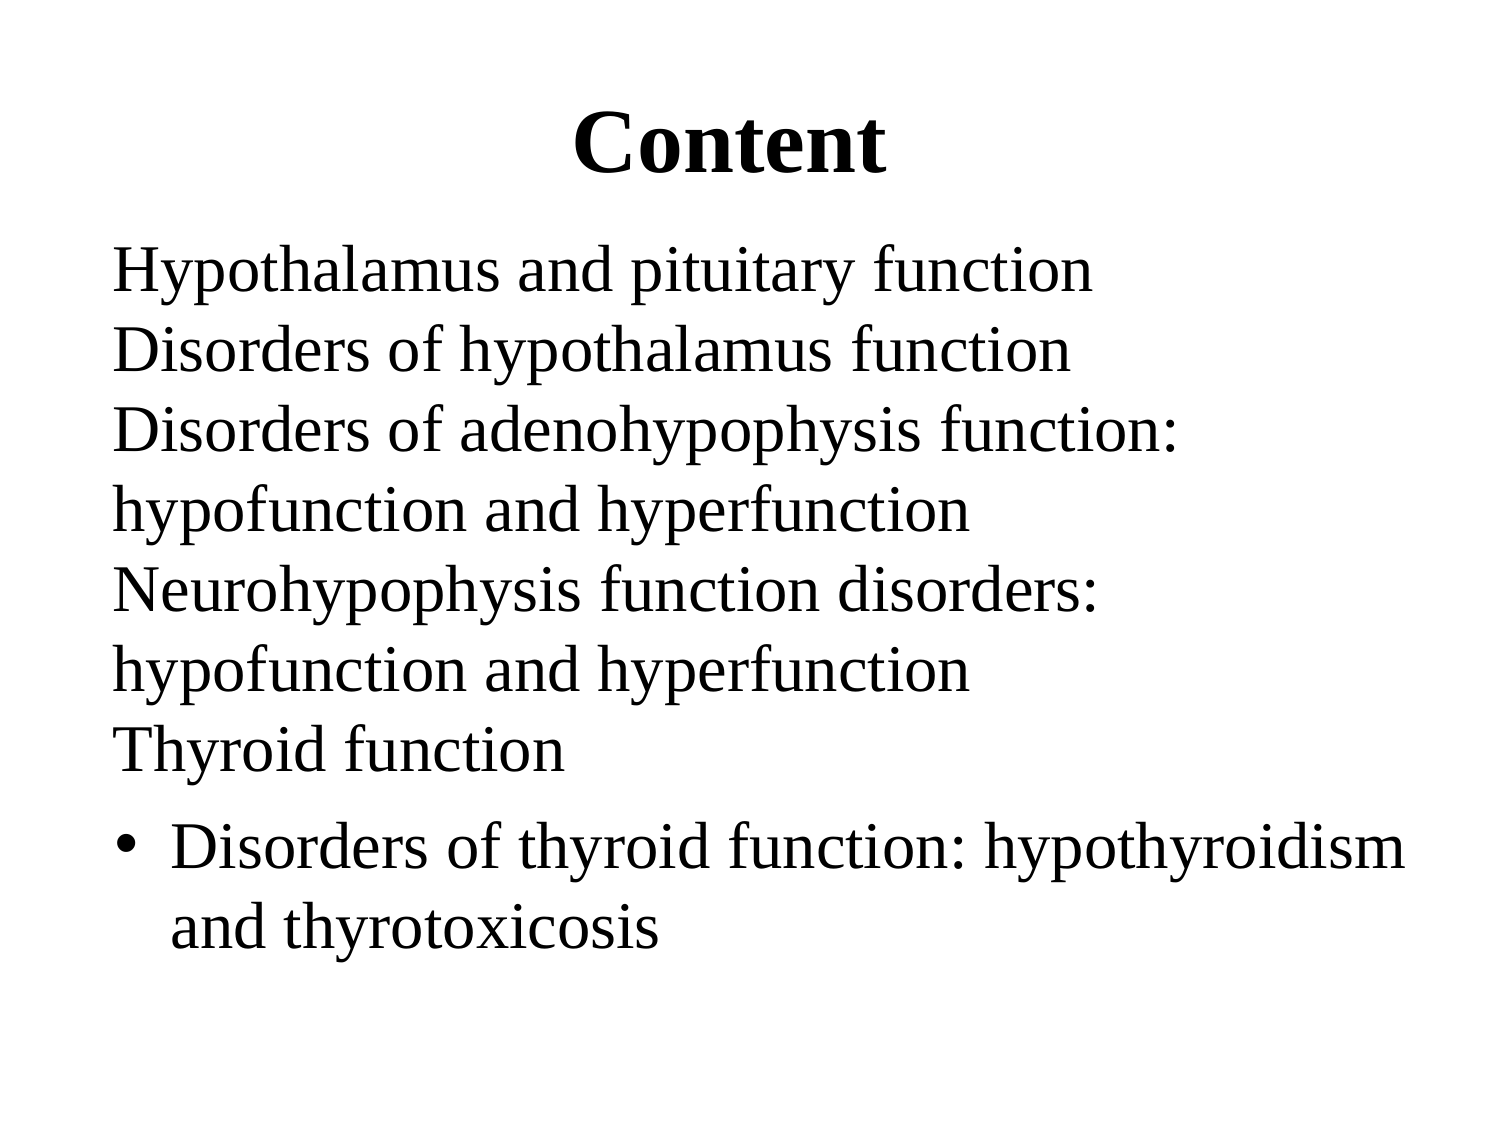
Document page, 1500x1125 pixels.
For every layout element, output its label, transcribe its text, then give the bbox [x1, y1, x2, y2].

text_box Hypothalamus and pituitary function Disorders of hypothalamus function Disorders of adenohypophysis function: hypofunction and hyperfunction Neurohypophysis function disorders: hypofunction and hyperfunction Thyroid function Disorders of thyroid function: hypothyroidism and thyrotoxicosis [112, 206, 1450, 963]
title Content [571, 78, 929, 206]
